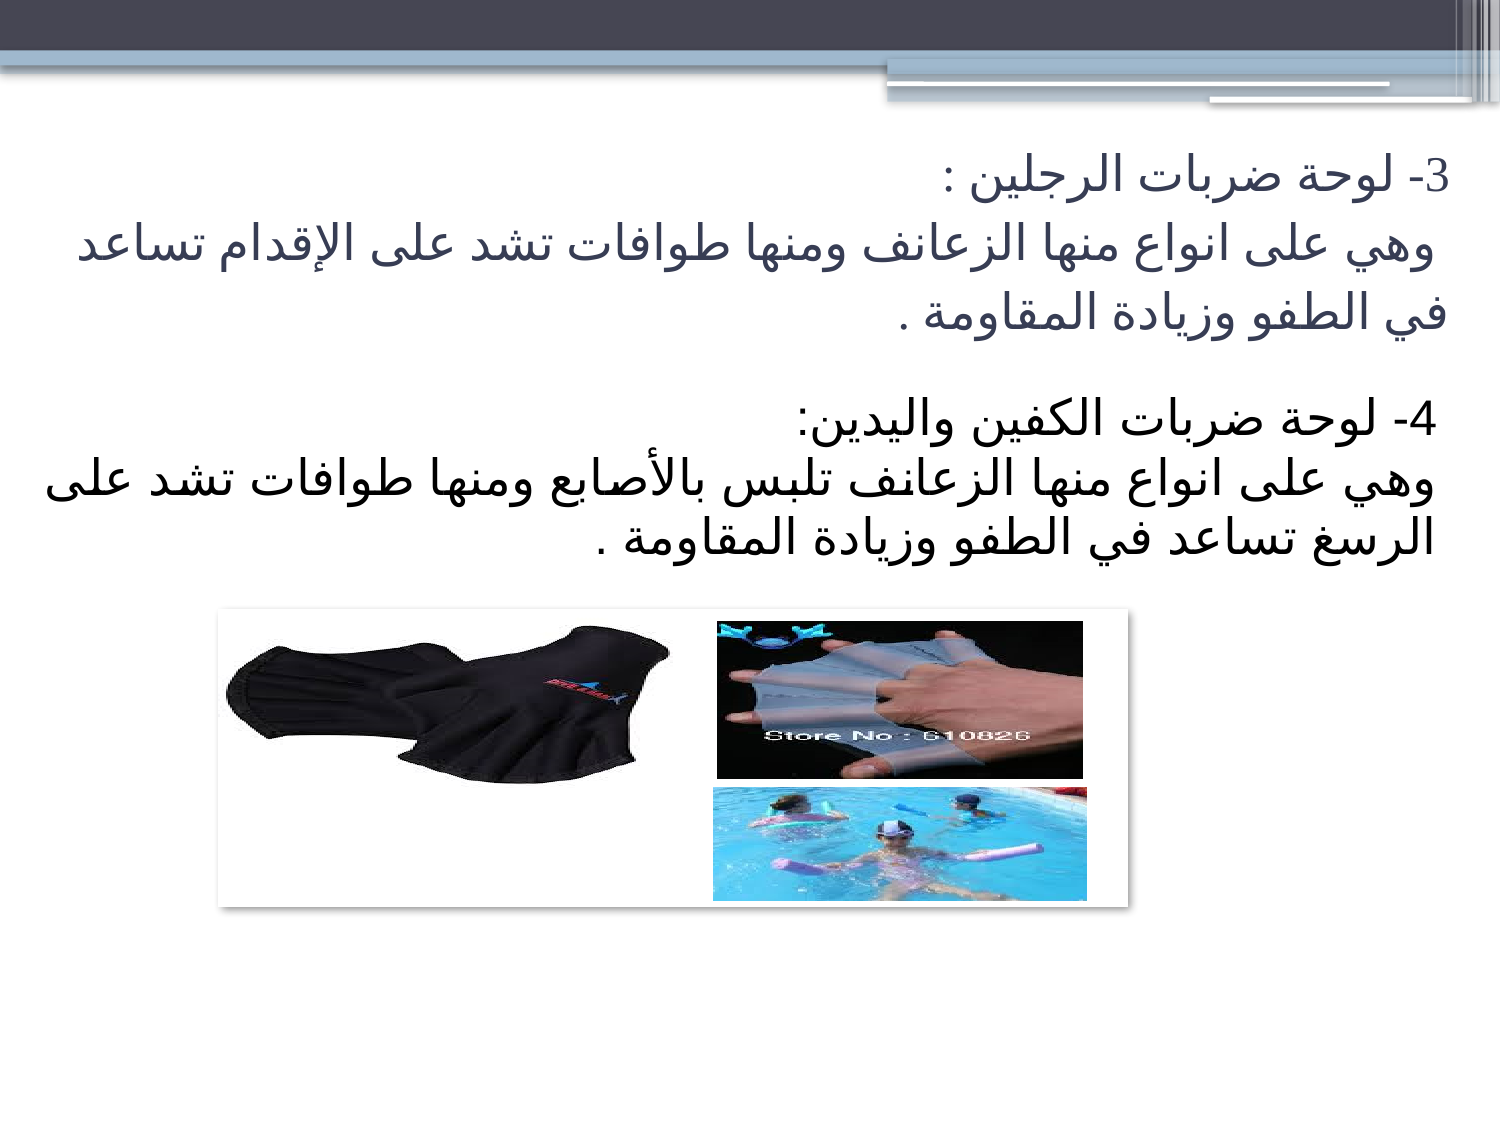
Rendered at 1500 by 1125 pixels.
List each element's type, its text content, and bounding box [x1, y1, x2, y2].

picture [218, 609, 1129, 908]
text_box [0, 0, 1500, 75]
text_box 3- لوحة ضربات الرجلين : وهي على انواع منها الزعانف ومنها طوافات تشد على الإقدام تساعد في الطفو وزيادة المقاومة . [29, 125, 1465, 348]
text_box 4- لوحة ضربات الكفين واليدين: وهي على انواع منها الزعانف تلبس بالأصابع ومنها طوافات تشد على الرسغ تساعد في الطفو وزيادة المقاومة . [29, 377, 1452, 573]
